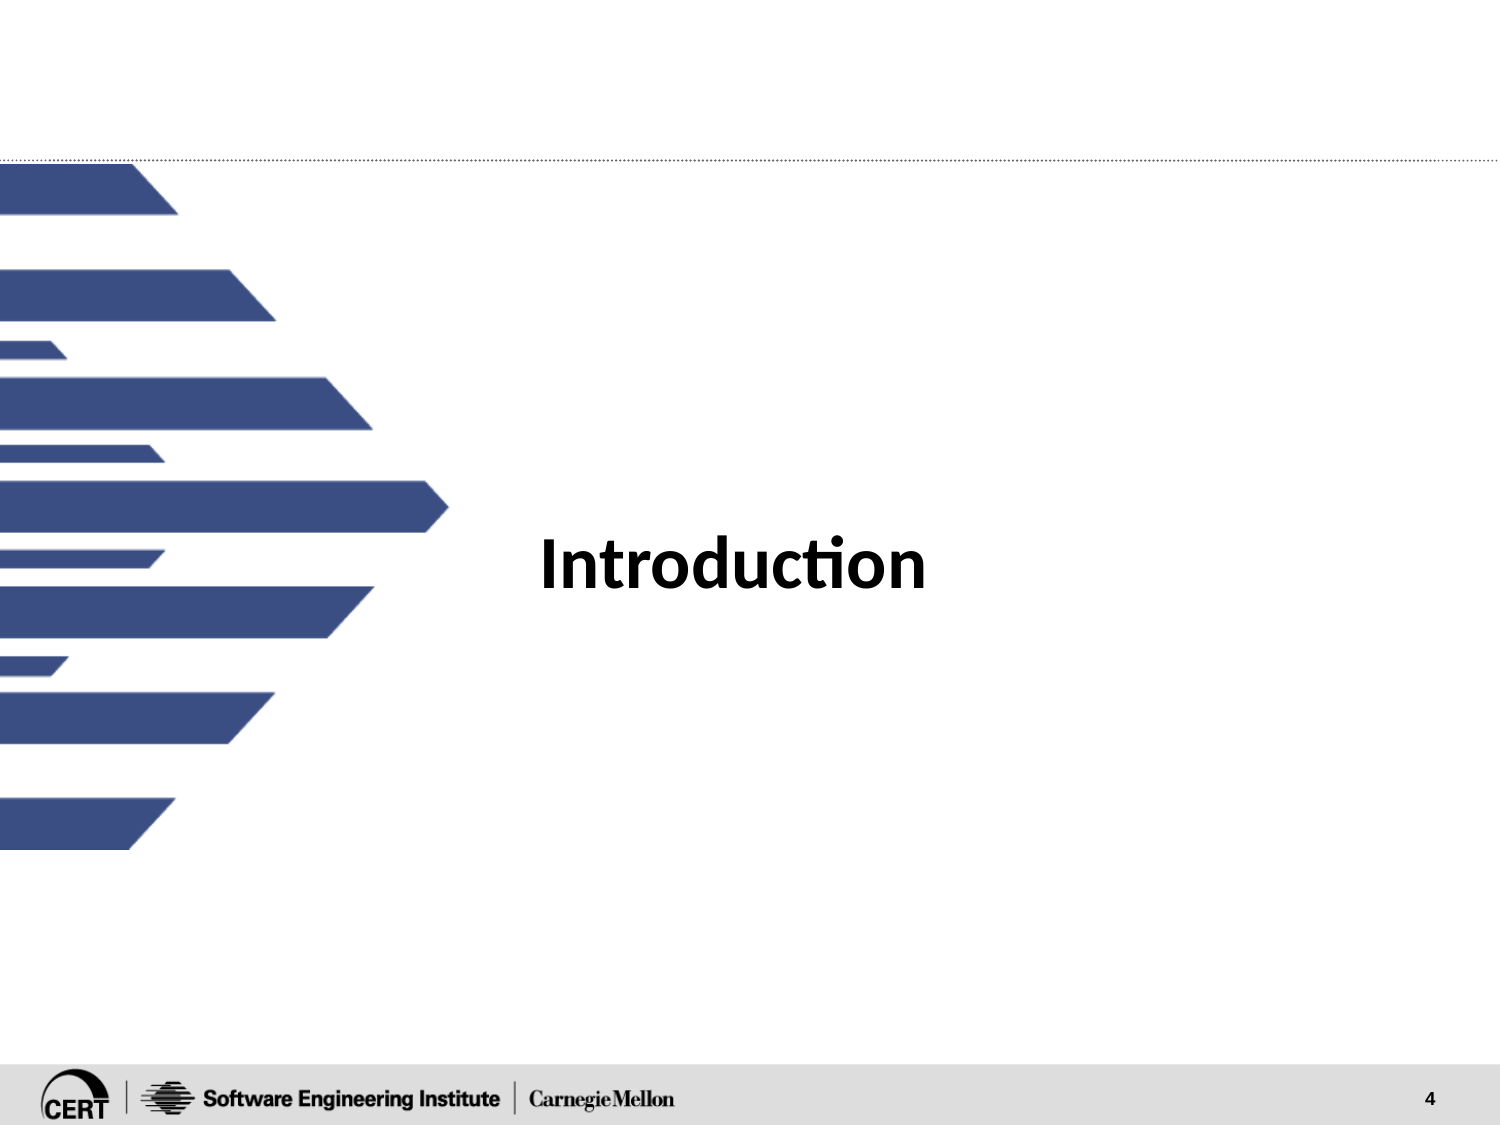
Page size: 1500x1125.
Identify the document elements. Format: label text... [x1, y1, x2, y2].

picture [24, 1065, 688, 1125]
picture [0, 164, 450, 851]
text_box Introduction [525, 399, 1475, 717]
